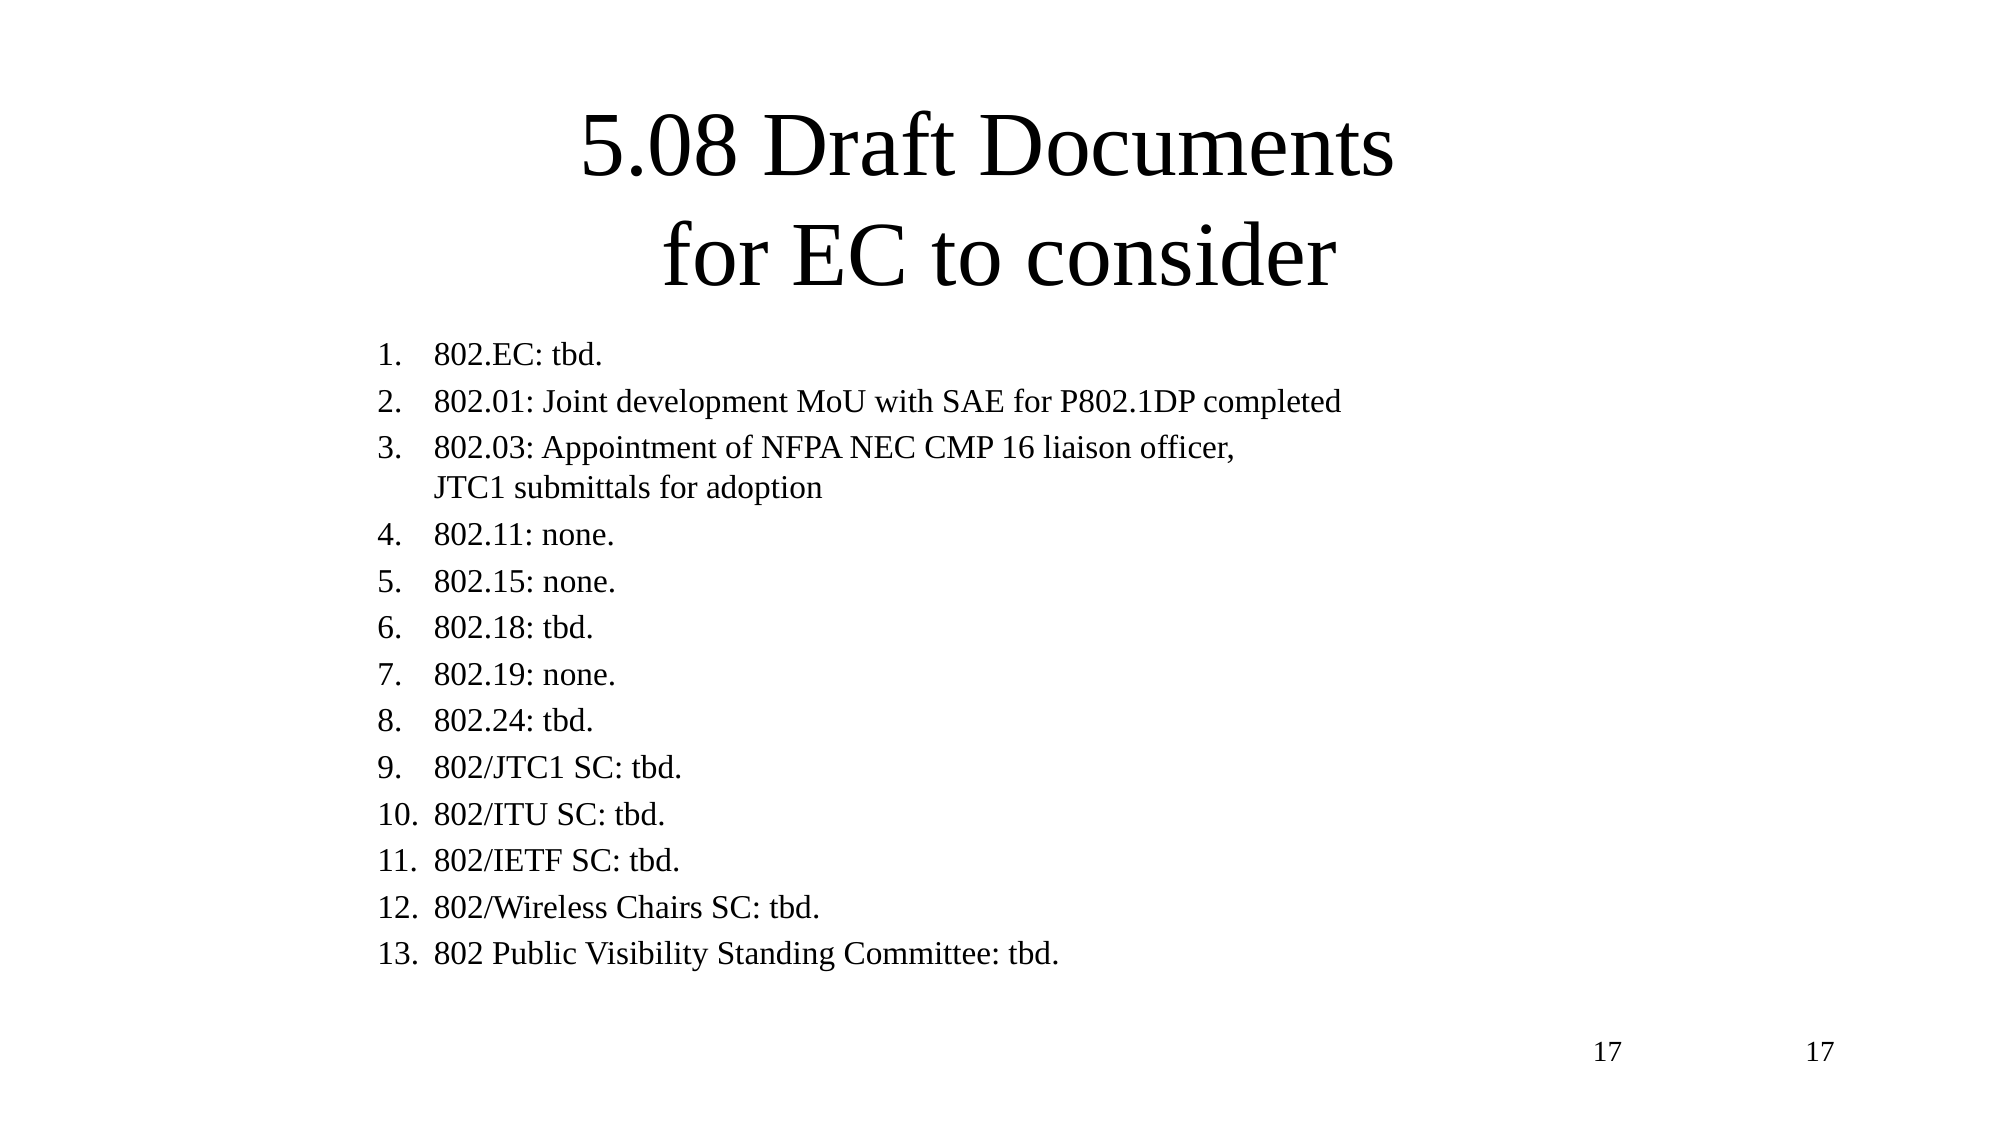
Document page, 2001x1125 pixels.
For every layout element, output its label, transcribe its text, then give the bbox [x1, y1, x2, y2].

slide_number 17 [1433, 1024, 1851, 1101]
text_box 17 [1324, 1024, 1638, 1100]
text_box 802.EC: tbd. 802.01: Joint development MoU with SAE for P802.1DP completed 802.03: Appointment of NFPA NEC CMP 16 liaison officer, JTC1 submittals for adoption 802.11: none. 802.15: none. 802.18: tbd. 802.19: none. 802.24: tbd. 802/JTC1 SC: tbd. 802/ITU SC: tbd. 802/IETF SC: tbd. 802/Wireless Chairs SC: tbd. 802 Public Visibility Standing Committee: tbd. [362, 324, 1638, 1000]
title 5.08 Draft Documents for EC to consider [362, 99, 1638, 288]
